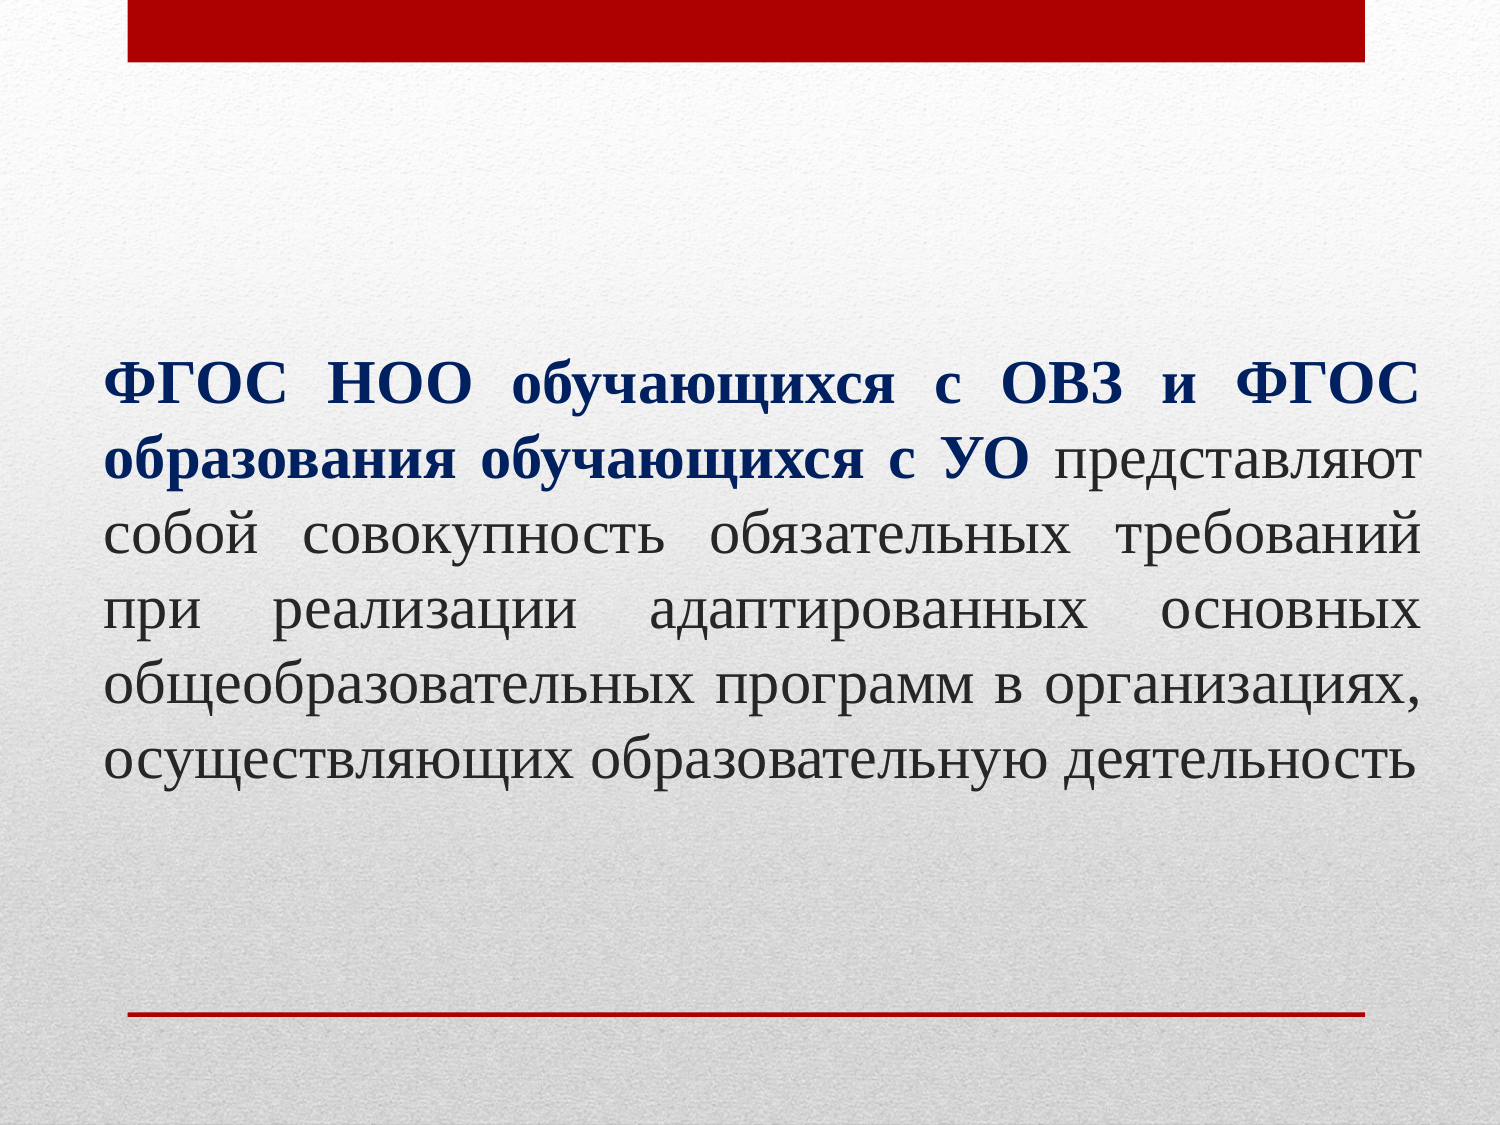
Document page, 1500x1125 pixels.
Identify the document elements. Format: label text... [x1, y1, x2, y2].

title ФГОС НОО обучающихся с ОВЗ и ФГОС образования обучающихся с УО представляют собой совокупность обязательных требований при реализации адаптированных основных общеобразовательных программ в организациях, осуществляющих образовательную деятельность [88, 78, 1439, 799]
